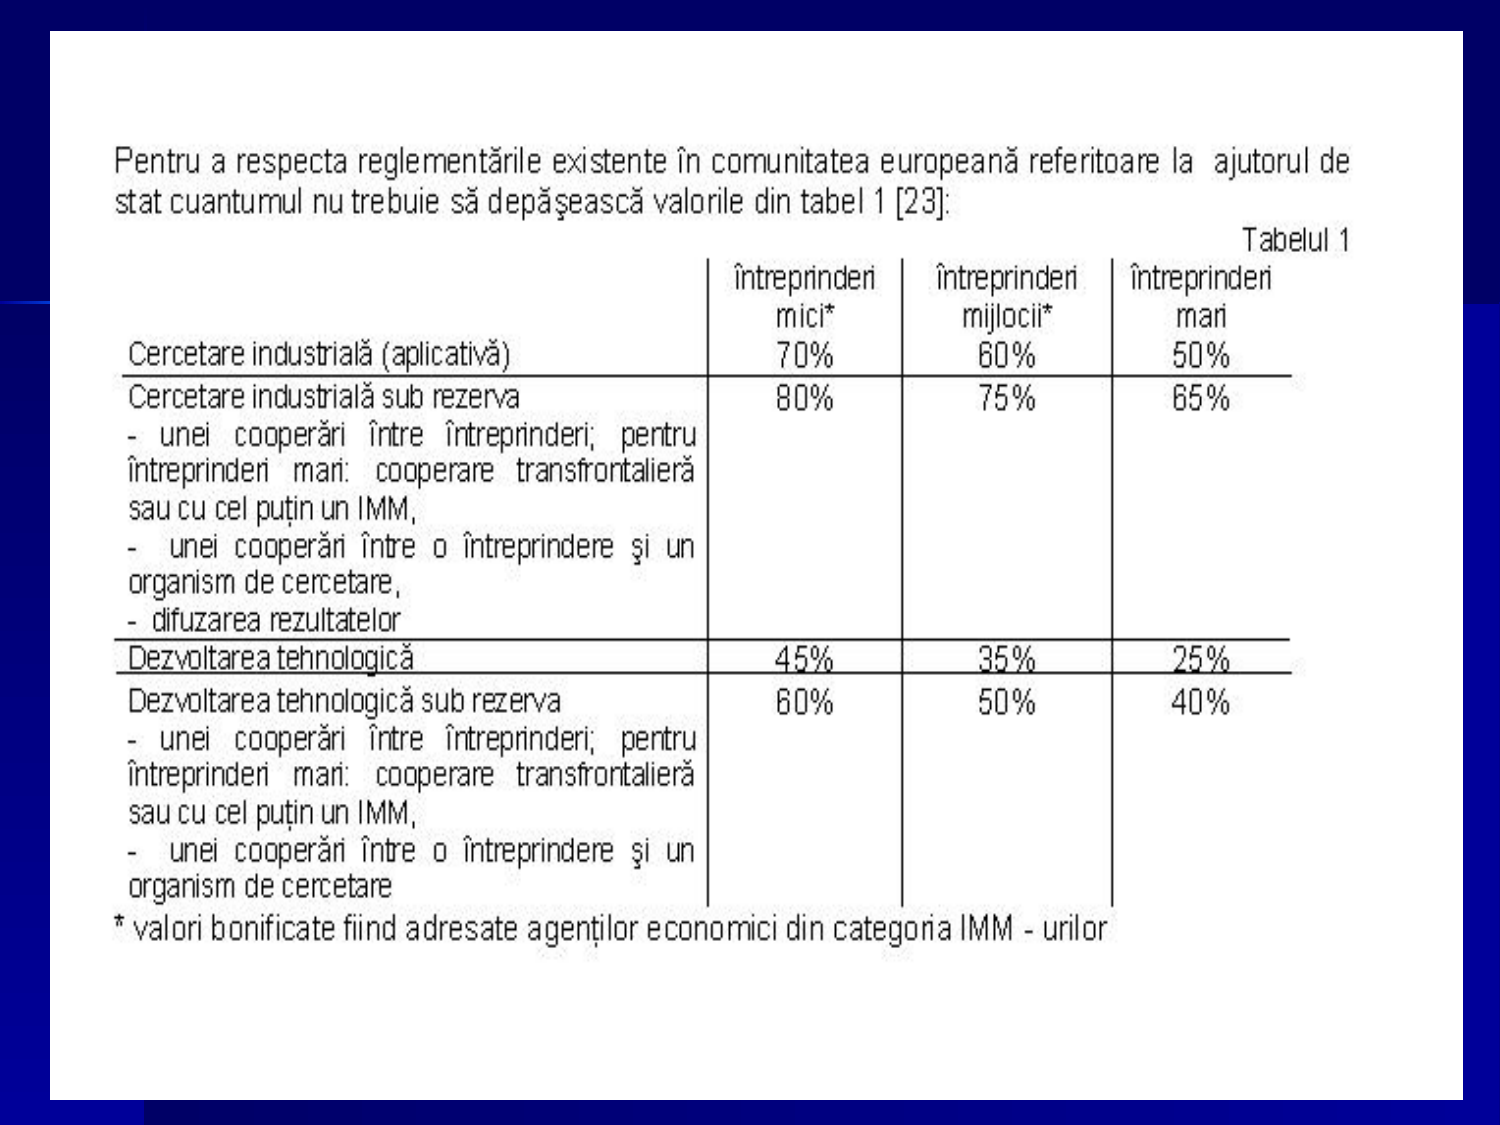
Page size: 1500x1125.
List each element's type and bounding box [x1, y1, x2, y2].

picture [49, 31, 1463, 1101]
